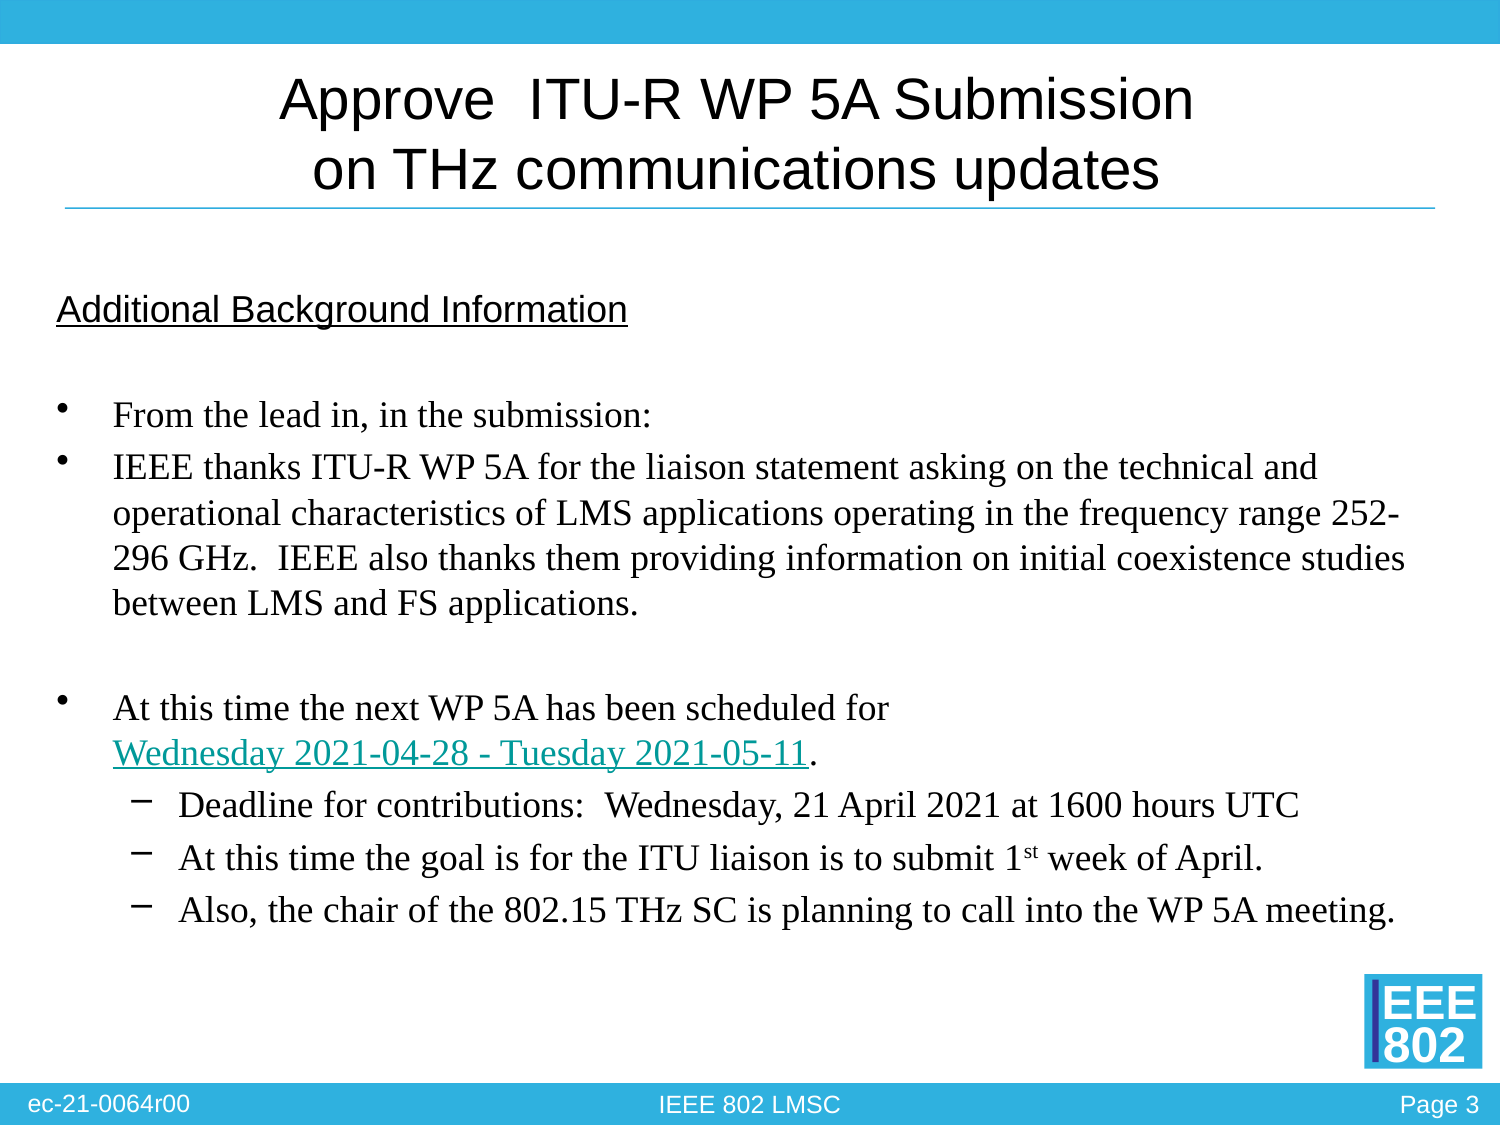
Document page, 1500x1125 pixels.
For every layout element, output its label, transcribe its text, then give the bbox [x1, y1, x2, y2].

list Additional Background Information From the lead in, in the submission: IEEE thanks ITU-R WP 5A for the liaison statement asking on the technical and operational characteristics of LMS applications operating in the frequency range 252-296 GHz. IEEE also thanks them providing information on initial coexistence studies between LMS and FS applications. At this time the next WP 5A has been scheduled for Wednesday 2021-04-28 - Tuesday 2021-05-11. Deadline for contributions: Wednesday, 21 April 2021 at 1600 hours UTC At this time the goal is for the ITU liaison is to submit 1st week of April. Also, the chair of the 802.15 THz SC is planning to call into the WP 5A meeting. [41, 224, 1450, 1050]
title Approve ITU-R WP 5A Submission on THz communications updates [37, 66, 1438, 197]
